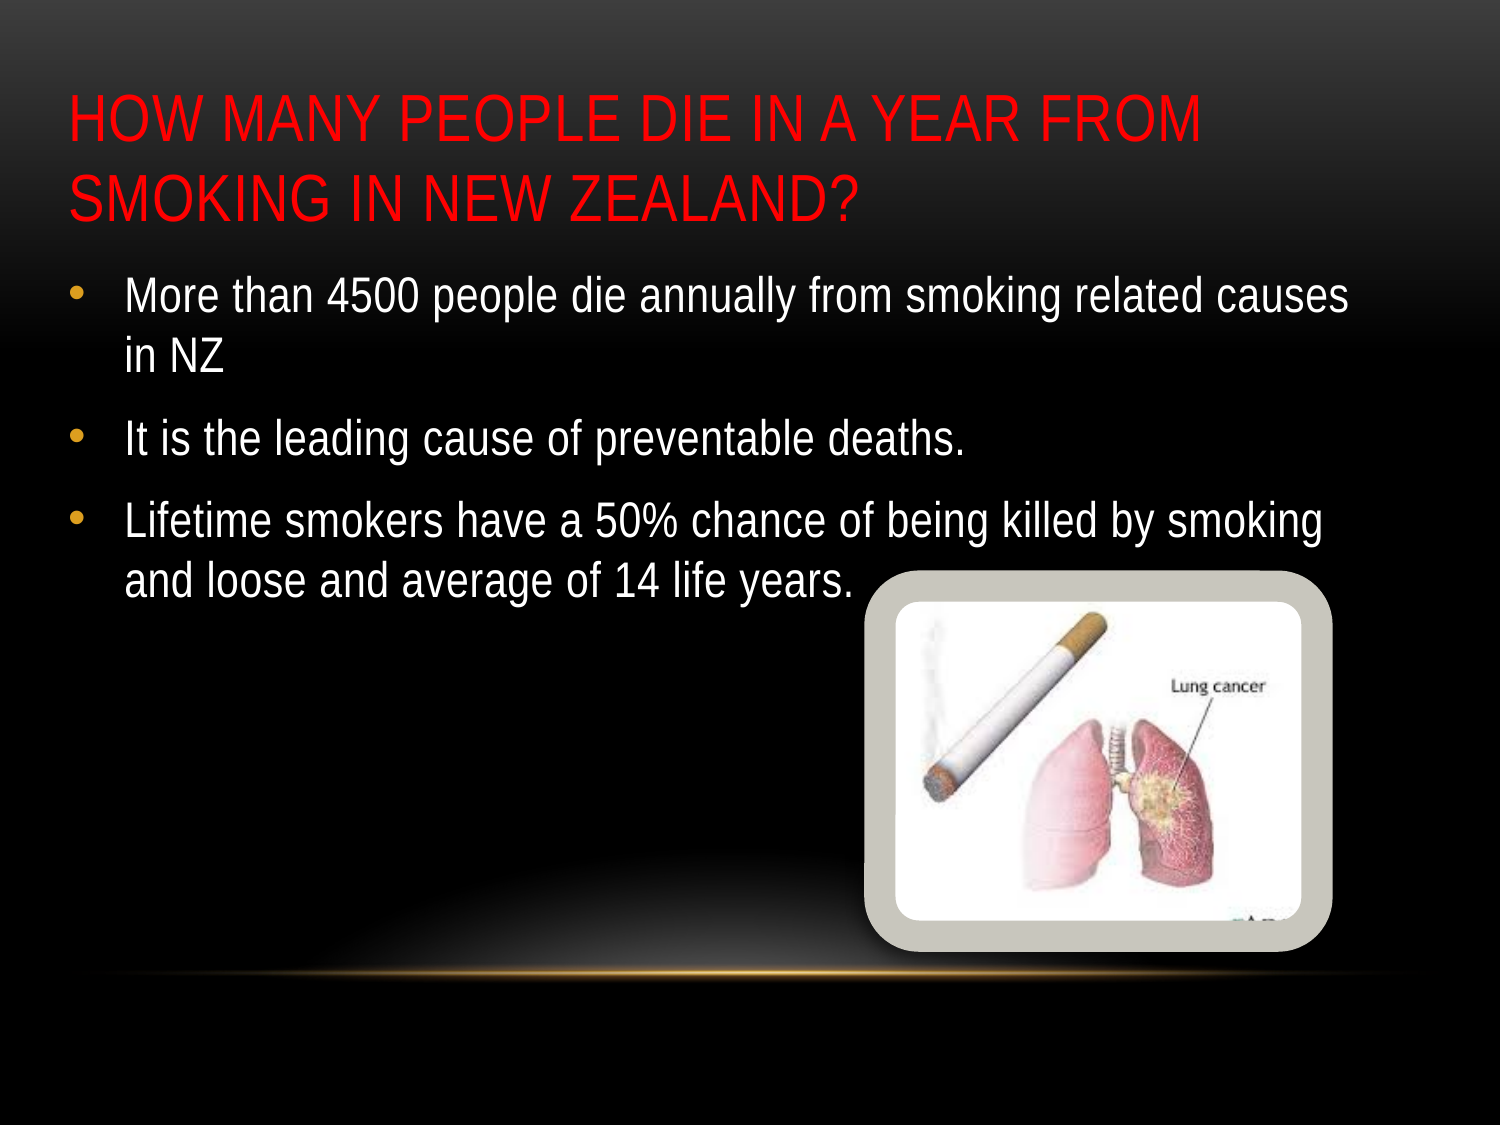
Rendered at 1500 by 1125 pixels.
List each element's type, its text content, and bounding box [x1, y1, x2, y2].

picture [0, 0, 1500, 1125]
title How many people die in a year from smoking in New Zealand? [53, 54, 1404, 243]
list More than 4500 people die annually from smoking related causes in NZ It is the leading cause of preventable deaths. Lifetime smokers have a 50% chance of being killed by smoking and loose and average of 14 life years. [53, 255, 1404, 998]
